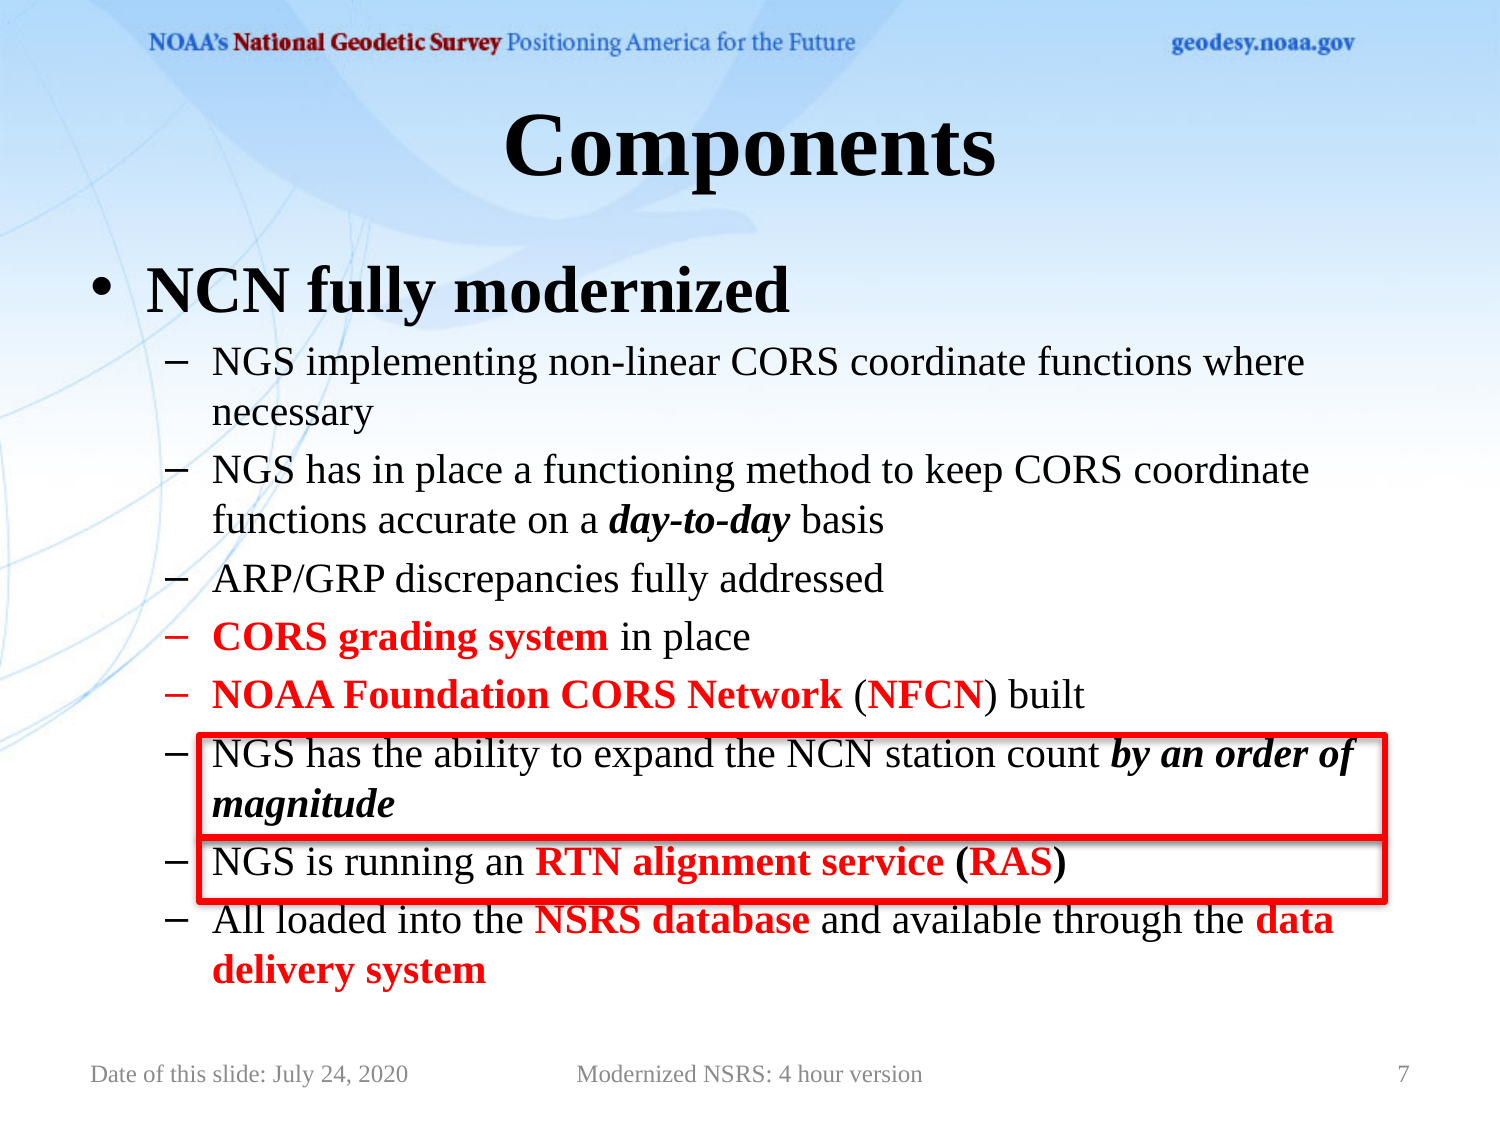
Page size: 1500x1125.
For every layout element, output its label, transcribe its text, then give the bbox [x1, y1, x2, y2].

picture [0, 0, 1500, 1125]
text_box [199, 735, 1386, 836]
title Components [75, 45, 1425, 233]
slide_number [75, 1042, 425, 1103]
text_box [199, 837, 1386, 902]
list NCN fully modernized NGS implementing non-linear CORS coordinate functions where necessary NGS has in place a functioning method to keep CORS coordinate functions accurate on a day-to-day basis ARP/GRP discrepancies fully addressed CORS grading system in place NOAA Foundation CORS Network (NFCN) built NGS has the ability to expand the NCN station count by an order of magnitude NGS is running an RTN alignment service (RAS) All loaded into the NSRS database and available through the data delivery system [75, 238, 1425, 981]
footer Modernized NSRS: 4 hour version [512, 1042, 988, 1103]
slide_number 7 [1074, 1042, 1425, 1103]
